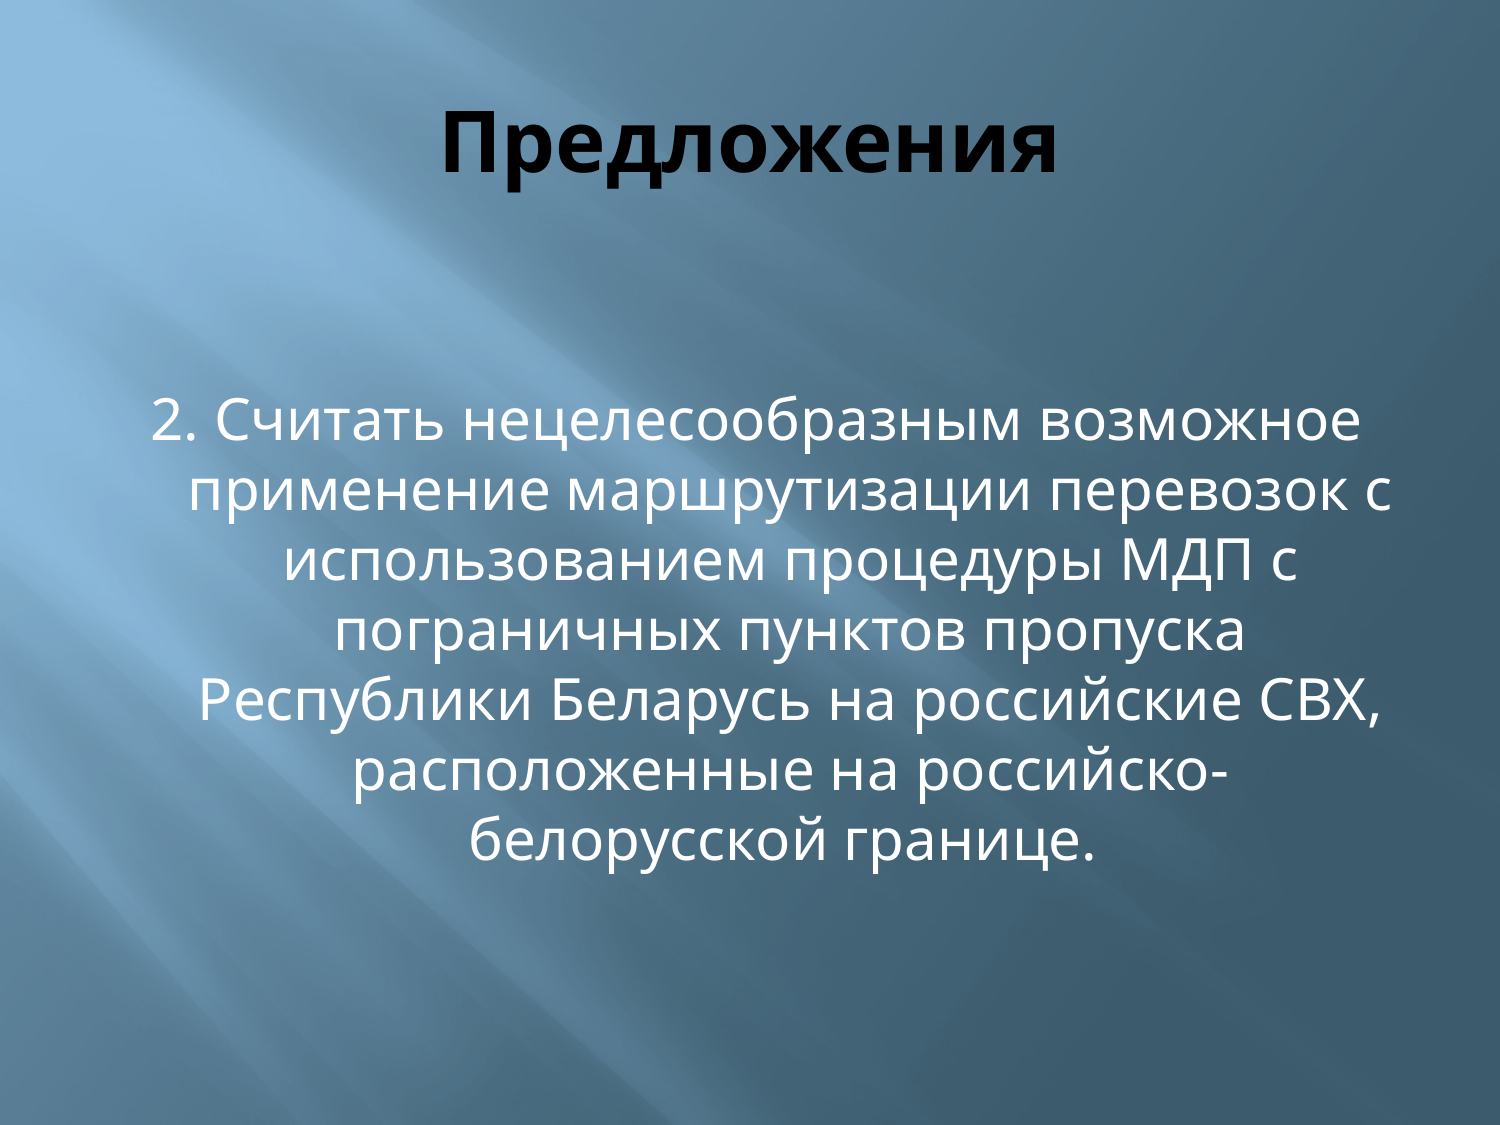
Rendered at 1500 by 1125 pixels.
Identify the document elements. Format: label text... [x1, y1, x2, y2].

list 2. Считать нецелесообразным возможное применение маршрутизации перевозок с использованием процедуры МДП с пограничных пунктов пропуска Республики Беларусь на российские СВХ, расположенные на российско-белорусской границе. [70, 375, 1421, 1125]
title Предложения [75, 45, 1425, 233]
